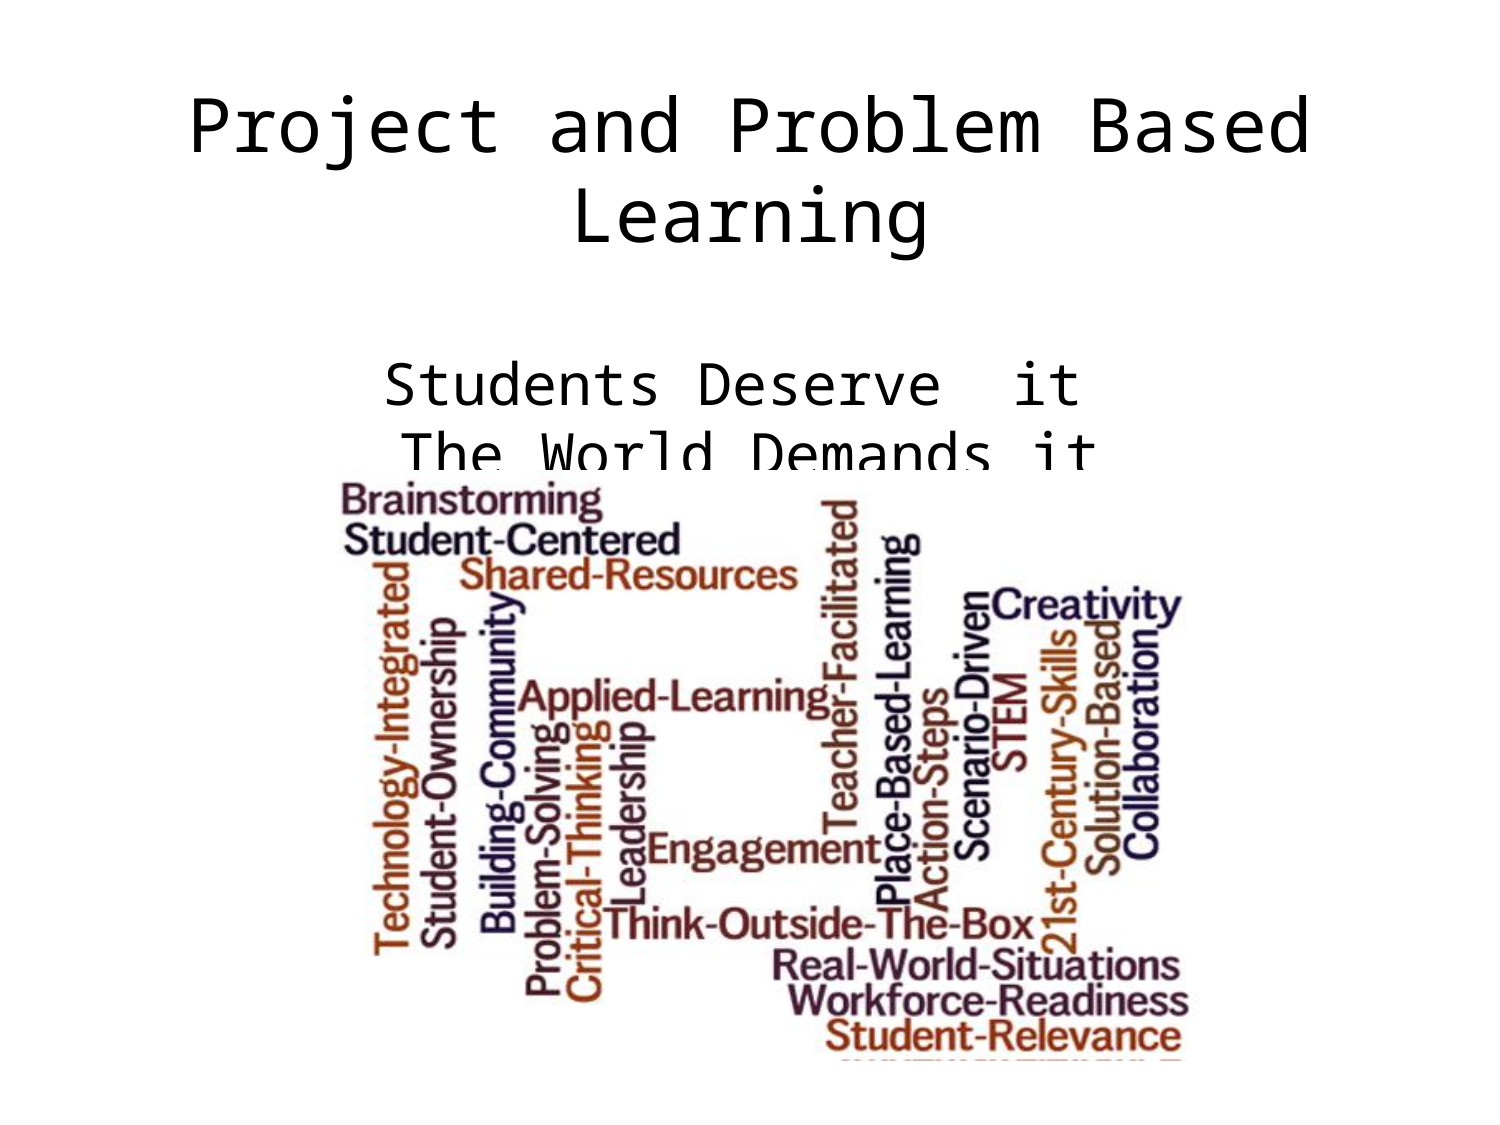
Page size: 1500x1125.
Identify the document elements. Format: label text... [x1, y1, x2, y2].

title Project and Problem Based Learning Students Deserve it The World Demands it [0, 362, 1500, 563]
picture [312, 470, 1201, 1061]
